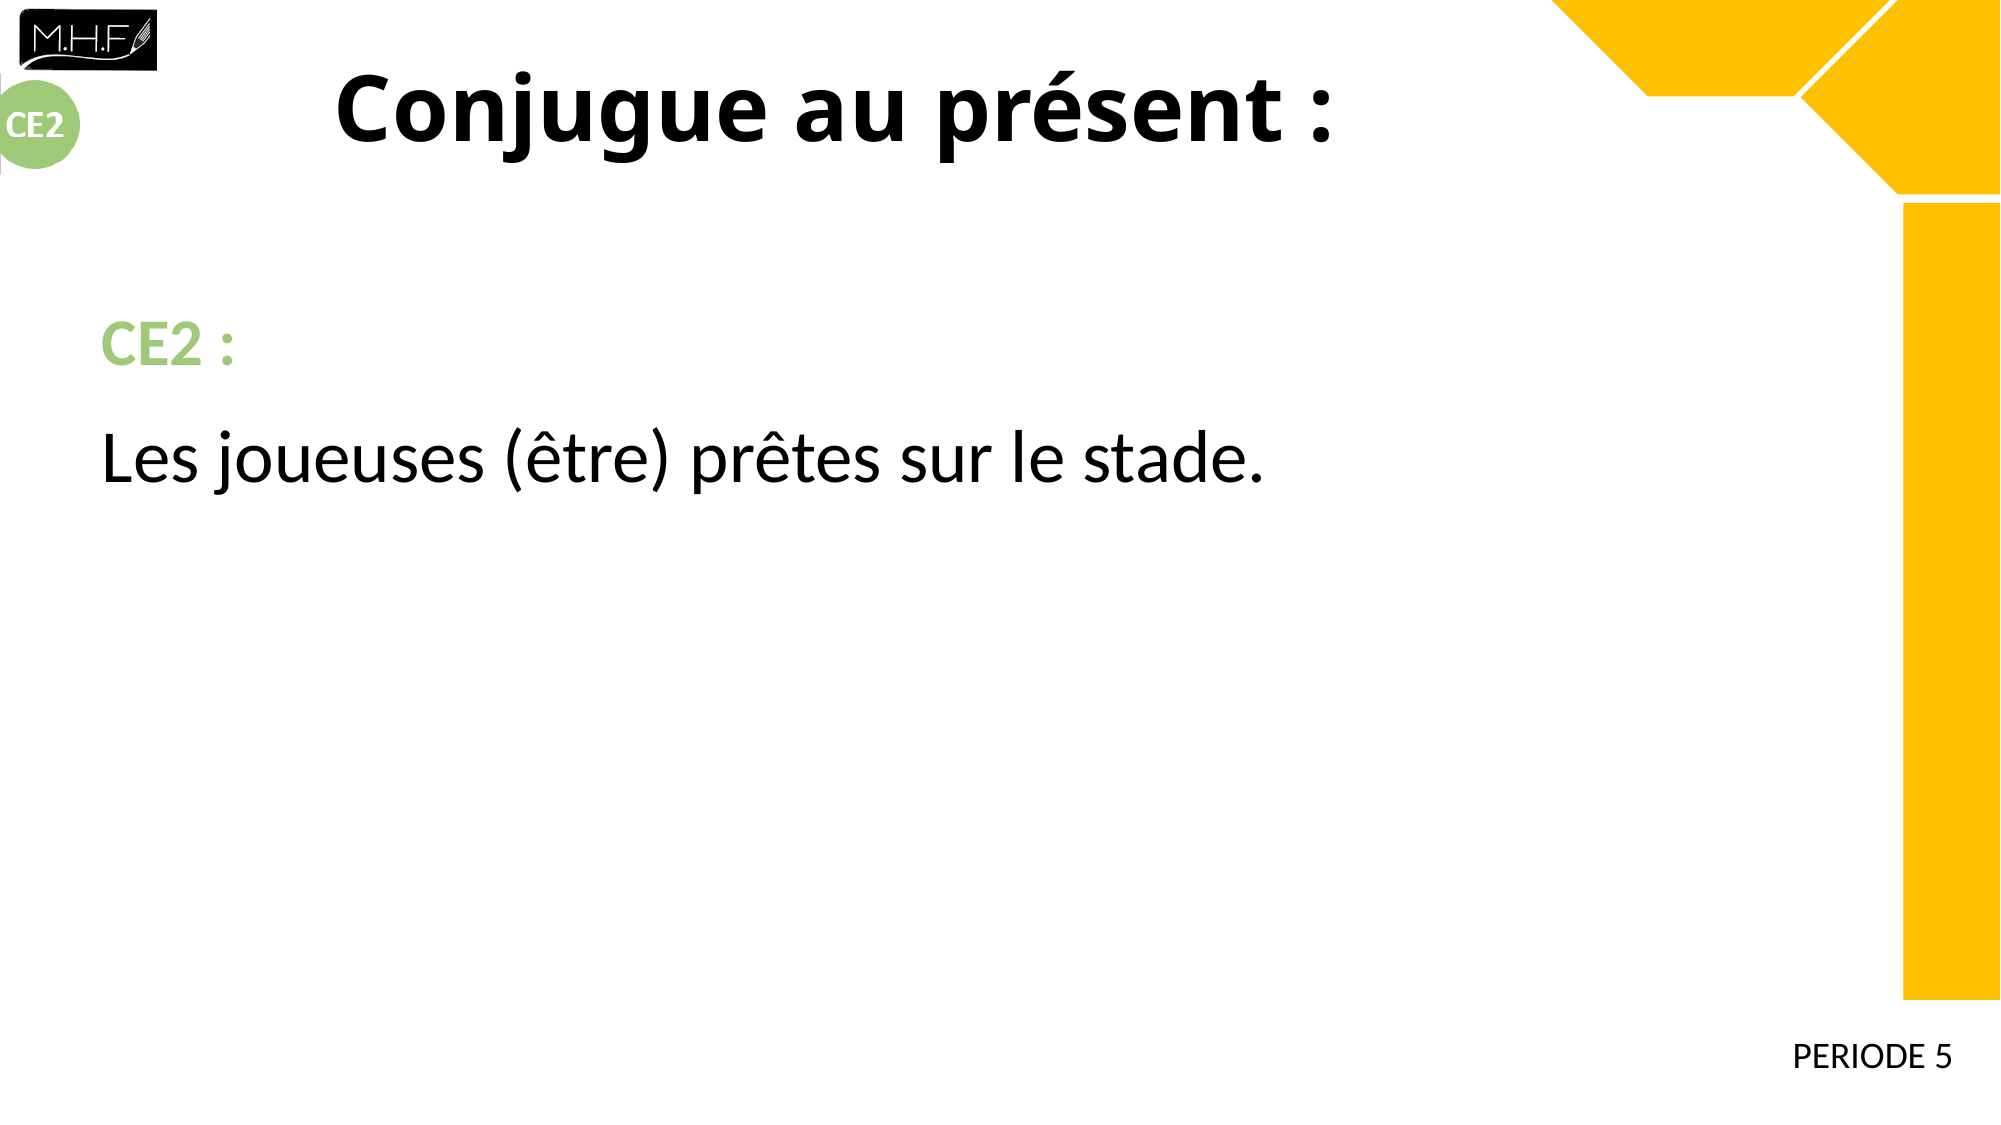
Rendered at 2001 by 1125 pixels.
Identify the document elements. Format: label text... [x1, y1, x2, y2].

text_box [1799, 0, 2000, 196]
text_box [1031, 299, 1853, 1014]
picture [0, 7, 157, 175]
title Conjugue au présent : [318, 3, 1865, 221]
list CE2 : Les joueuses (être) prêtes sur le stade. [86, 300, 1784, 1015]
text_box PERIODE 5 [1364, 1023, 1969, 1125]
text_box [1902, 202, 2000, 1001]
text_box [1549, 0, 1892, 98]
